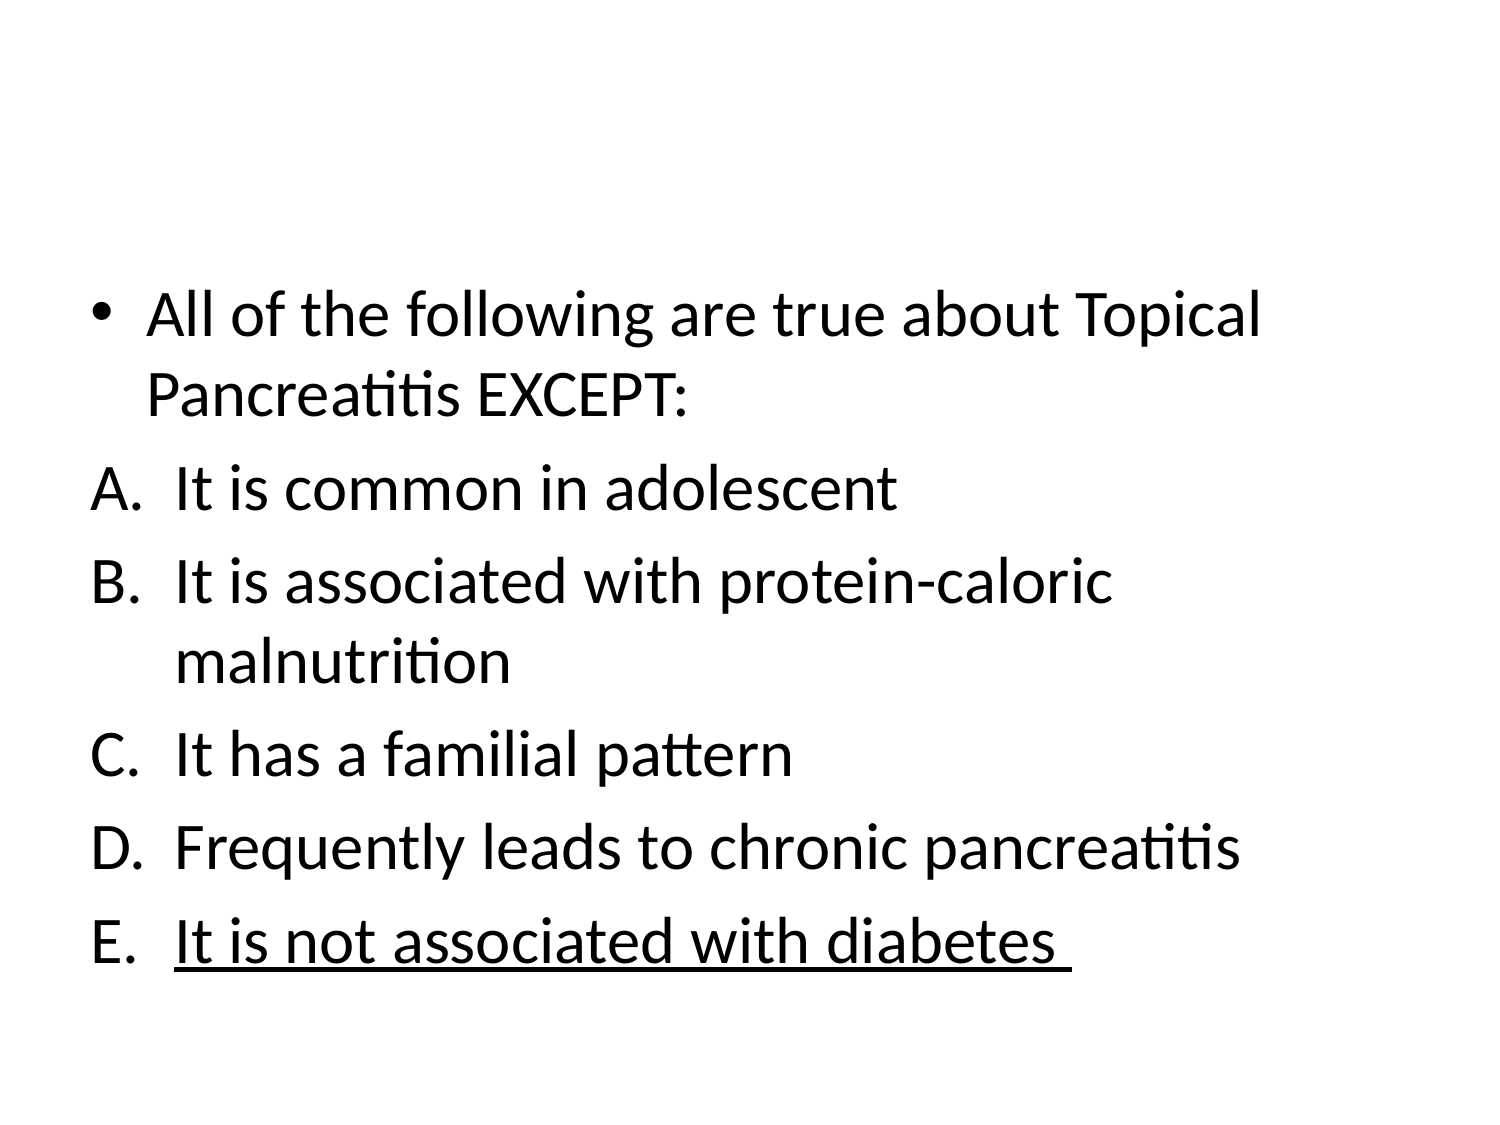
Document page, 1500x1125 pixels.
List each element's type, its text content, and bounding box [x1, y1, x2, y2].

list All of the following are true about Topical Pancreatitis EXCEPT: It is common in adolescent It is associated with protein-caloric malnutrition It has a familial pattern Frequently leads to chronic pancreatitis It is not associated with diabetes [75, 262, 1425, 1005]
